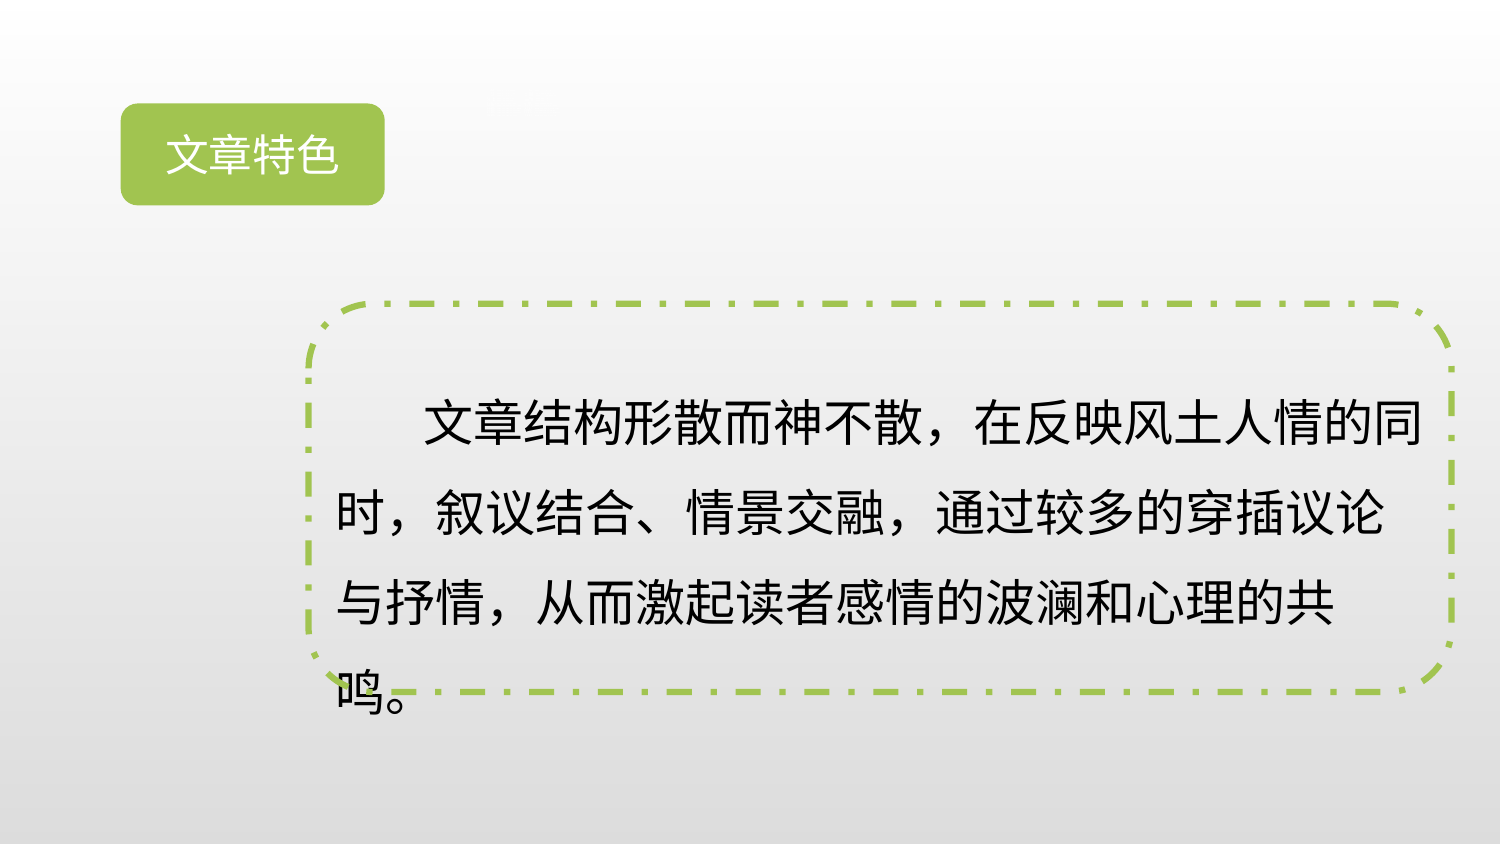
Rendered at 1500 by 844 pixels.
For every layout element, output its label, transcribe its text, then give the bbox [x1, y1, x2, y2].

text_box 文章特色 [120, 102, 386, 206]
text_box 文章结构形散而神不散，在反映风土人情的同时，叙议结合、情景交融，通过较多的穿插议论与抒情，从而激起读者感情的波澜和心理的共鸣。 [324, 672, 1436, 727]
text_box [307, 302, 1453, 694]
